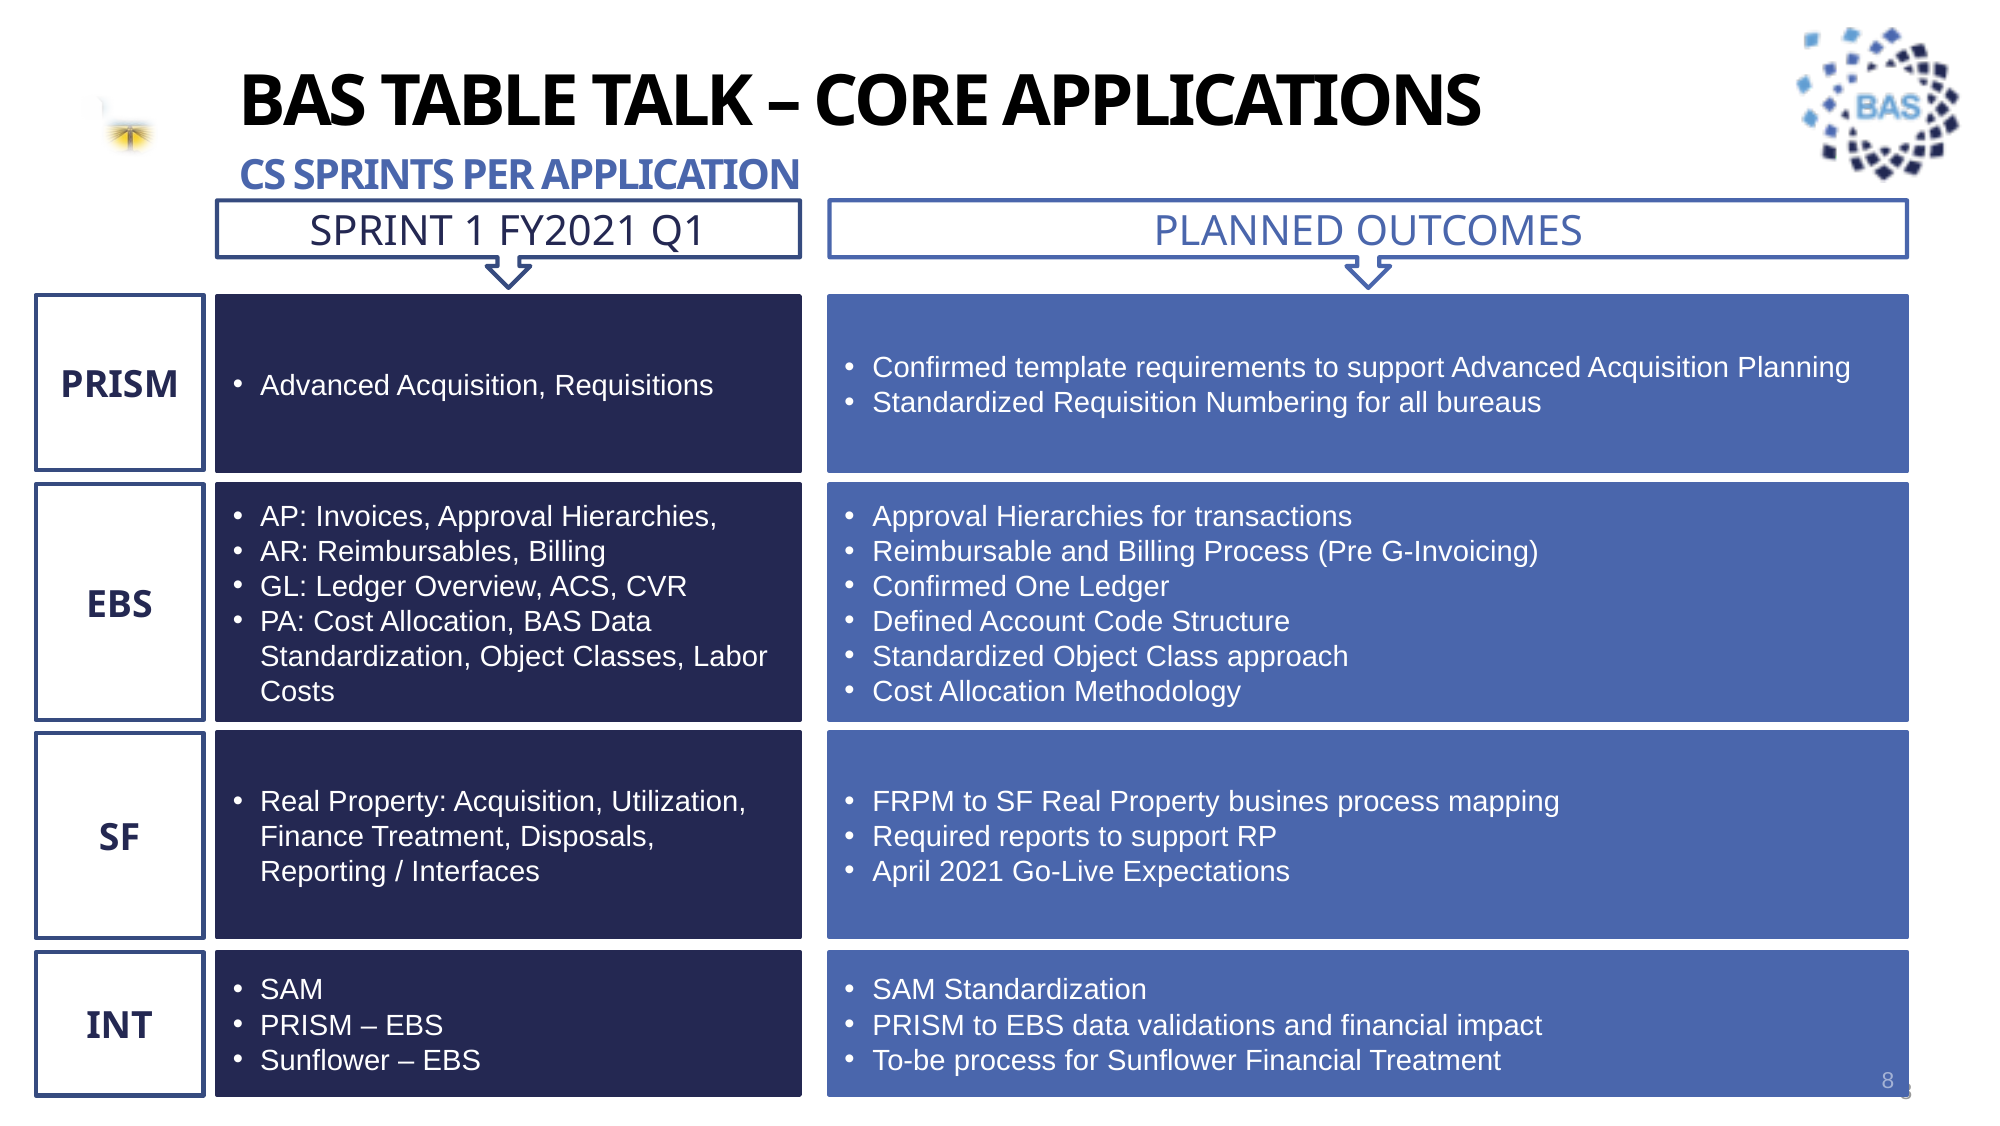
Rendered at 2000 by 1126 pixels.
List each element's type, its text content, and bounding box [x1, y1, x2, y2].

picture [1795, 26, 1965, 183]
text_box Real Property: Acquisition, Utilization, Finance Treatment, Disposals, Reporting / Interfaces [215, 730, 802, 939]
text_box Approval Hierarchies for transactions Reimbursable and Billing Process (Pre G-Invoicing) Confirmed One Ledger Defined Account Code Structure Standardized Object Class approach Cost Allocation Methodology [827, 482, 1909, 722]
text_box PRISM [34, 293, 206, 472]
text_box SAM PRISM – EBS Sunflower – EBS [215, 950, 802, 1097]
text_box Advanced Acquisition, Requisitions [215, 294, 802, 473]
list CS Sprints per application [239, 143, 1375, 228]
text_box SF [34, 731, 206, 940]
text_box Planned Outcomes [827, 198, 1910, 291]
text_box Confirmed template requirements to support Advanced Acquisition Planning Standardized Requisition Numbering for all bureaus [827, 294, 1909, 473]
text_box FRPM to SF Real Property busines process mapping Required reports to support RP April 2021 Go-Live Expectations [827, 730, 1909, 939]
text_box 8 [1866, 1058, 1948, 1110]
text_box INT [34, 950, 206, 1098]
title BAS Table Talk – Core applications [239, 60, 1776, 142]
text_box EBS [34, 482, 206, 722]
picture [57, 40, 209, 185]
text_box AP: Invoices, Approval Hierarchies, AR: Reimbursables, Billing GL: Ledger Overview, ACS, CVR PA: Cost Allocation, BAS Data Standardization, Object Classes, Labor Costs [215, 482, 802, 722]
text_box Sprint 1 FY2021 Q1 [214, 198, 803, 290]
text_box SAM Standardization PRISM to EBS data validations and financial impact To-be process for Sunflower Financial Treatment [827, 950, 1909, 1097]
